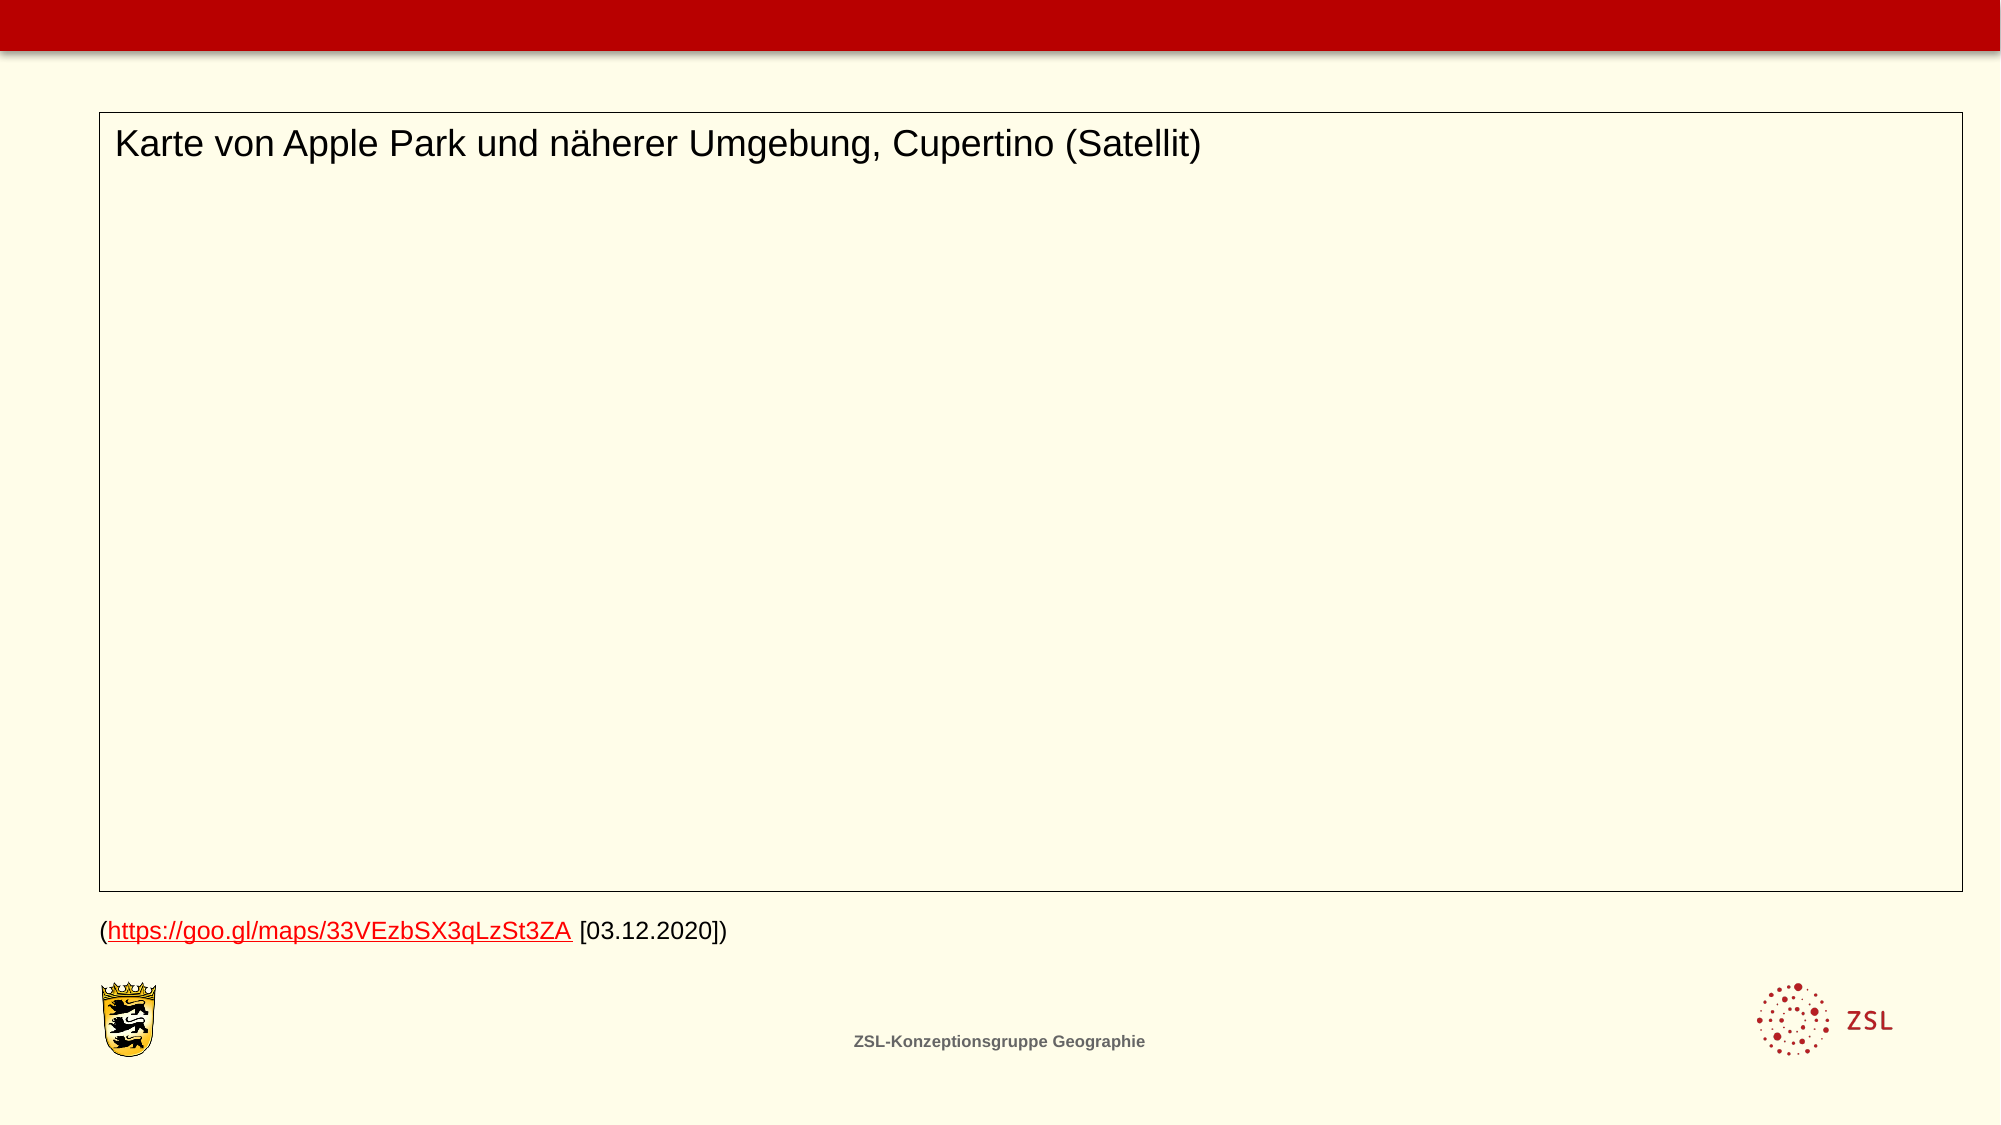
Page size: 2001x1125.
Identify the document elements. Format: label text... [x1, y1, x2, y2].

text_box Karte von Apple Park und näherer Umgebung, Cupertino (Satellit) [99, 112, 1963, 892]
footer ZSL-Konzeptionsgruppe Geographie [704, 1023, 1296, 1083]
picture [99, 979, 158, 1059]
text_box (https://goo.gl/maps/33VEzbSX3qLzSt3ZA [03.12.2020]) [84, 907, 1537, 952]
